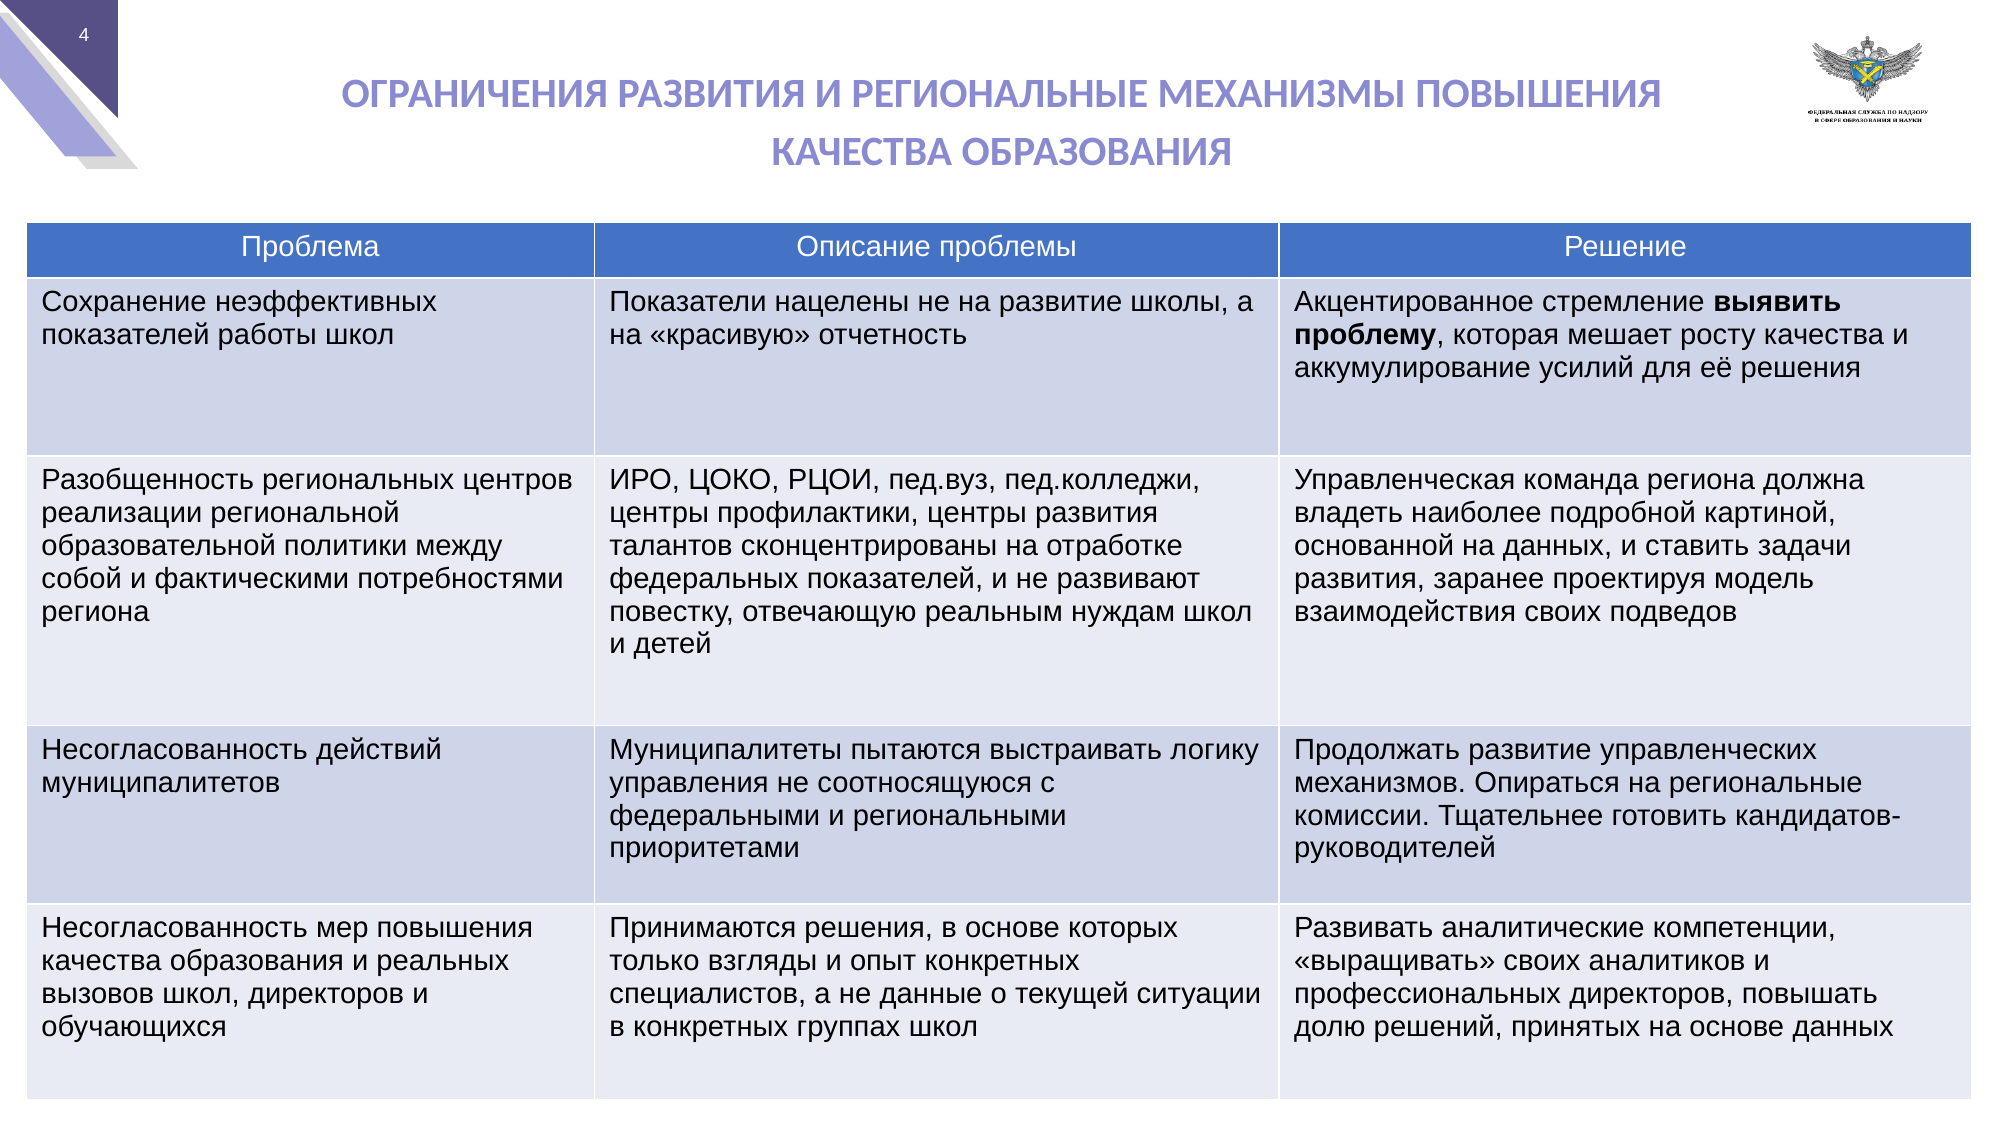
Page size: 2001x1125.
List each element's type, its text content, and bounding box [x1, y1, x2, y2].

table_cell Акцентированное стремление выявить проблему, которая мешает росту качества и аккумулирование усилий для её решения [1280, 279, 1971, 455]
table_header Описание проблемы [595, 223, 1278, 277]
table_cell Сохранение неэффективных показателей работы школ [27, 279, 594, 455]
table_header Решение [1280, 223, 1971, 277]
table_cell Развивать аналитические компетенции, «выращивать» своих аналитиков и профессиональных директоров, повышать долю решений, принятых на основе данных [1280, 905, 1971, 1099]
table_cell Управленческая команда региона должна владеть наиболее подробной картиной, основанной на данных, и ставить задачи развития, заранее проектируя модель взаимодействия своих подведов [1280, 457, 1971, 725]
picture [1808, 35, 1928, 122]
table_cell Несогласованность мер повышения качества образования и реальных вызовов школ, директоров и обучающихся [27, 905, 594, 1099]
table_header Проблема [27, 223, 594, 277]
text_box Ограничения развития и региональные Механизмы повышения качества образования [298, 49, 1706, 182]
table_cell Принимаются решения, в основе которых только взгляды и опыт конкретных специалистов, а не данные о текущей ситуации в конкретных группах школ [595, 905, 1278, 1099]
table_cell Несогласованность действий муниципалитетов [27, 726, 594, 903]
table_cell Показатели нацелены не на развитие школы, а на «красивую» отчетность [595, 279, 1278, 455]
table_cell Разобщенность региональных центров реализации региональной образовательной политики между собой и фактическими потребностями региона [27, 457, 594, 725]
table_cell Муниципалитеты пытаются выстраивать логику управления не соотносящуюся с федеральными и региональными приоритетами [595, 726, 1278, 903]
table_cell Продолжать развитие управленческих механизмов. Опираться на региональные комиссии. Тщательнее готовить кандидатов-руководителей [1280, 726, 1971, 903]
table_cell ИРО, ЦОКО, РЦОИ, пед.вуз, пед.колледжи, центры профилактики, центры развития талантов сконцентрированы на отработке федеральных показателей, и не развивают повестку, отвечающую реальным нуждам школ и детей [595, 457, 1278, 725]
